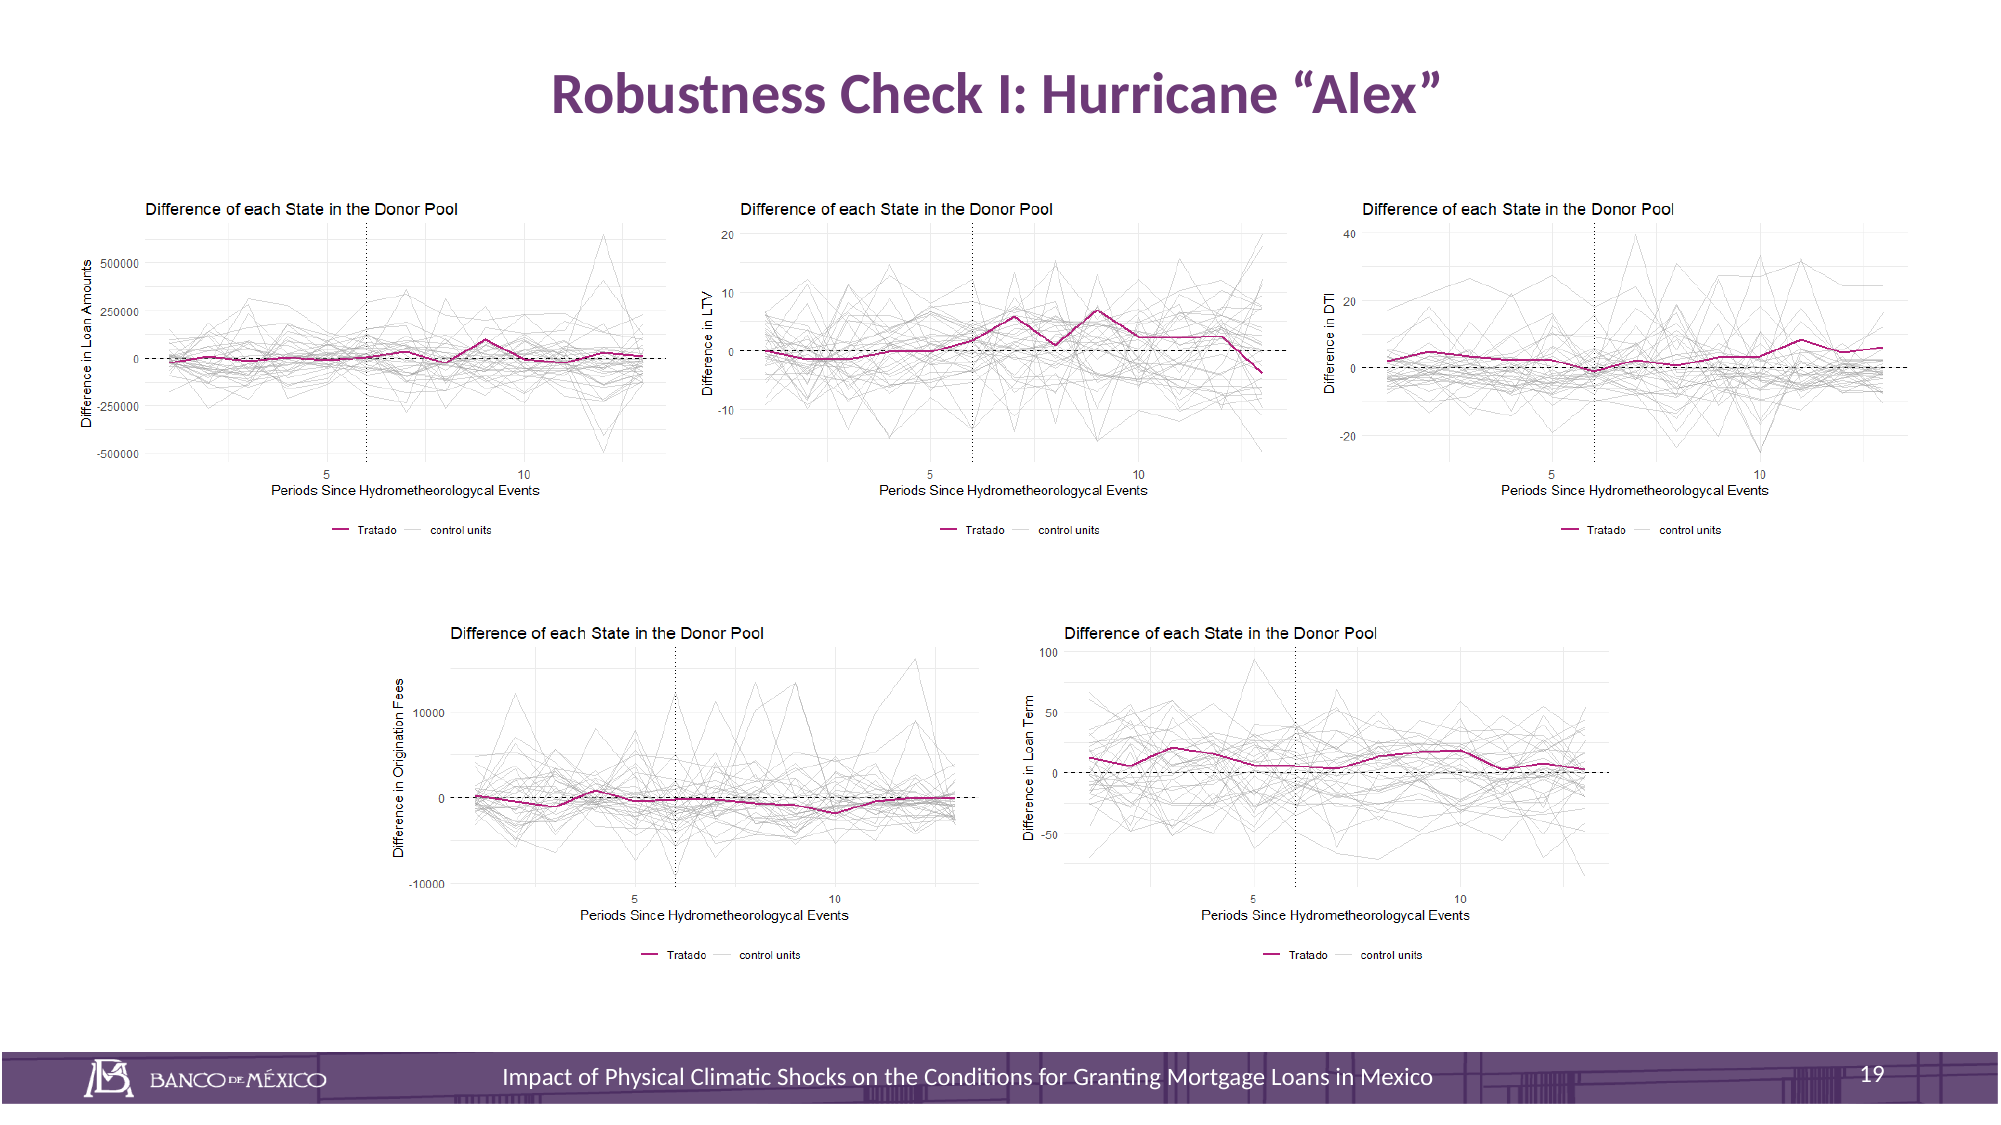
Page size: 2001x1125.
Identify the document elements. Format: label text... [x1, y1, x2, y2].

slide_number 19 [1433, 1042, 1900, 1103]
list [72, 193, 673, 543]
picture [2, 1052, 1433, 1104]
picture [693, 193, 1294, 543]
picture [384, 617, 986, 967]
title Robustness Check I: Hurricane “Alex” [97, 30, 1898, 149]
picture [1014, 617, 1616, 967]
text_box Impact of Physical Climatic Shocks on the Conditions for Granting Mortgage Loans in Mexico [452, 1060, 1485, 1121]
picture [1314, 193, 1916, 543]
picture [1485, 1052, 1998, 1104]
